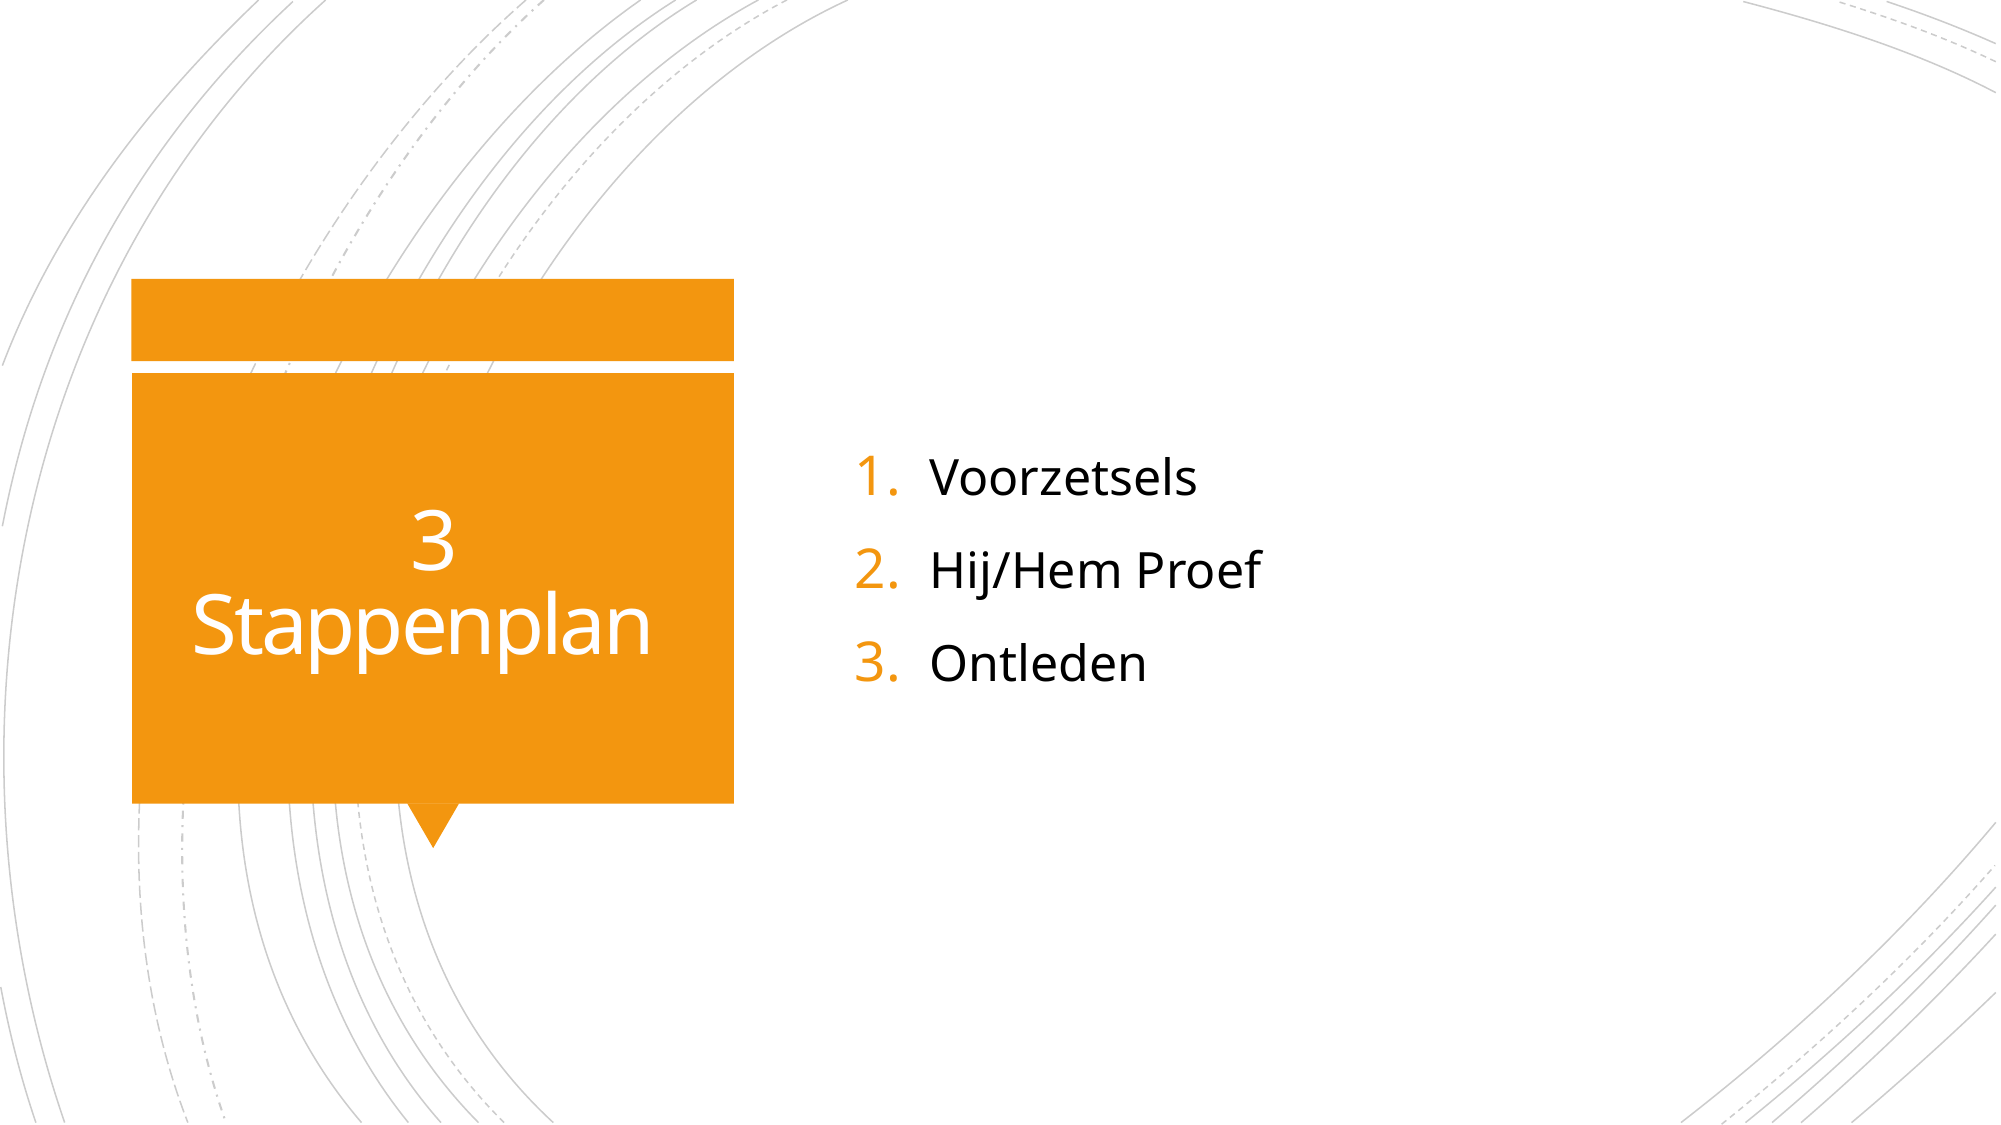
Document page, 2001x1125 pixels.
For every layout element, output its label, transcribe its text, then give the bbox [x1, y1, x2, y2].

list Voorzetsels Hij/Hem Proef Ontleden [839, 131, 1871, 993]
title 3 Stappenplan [145, 385, 720, 789]
